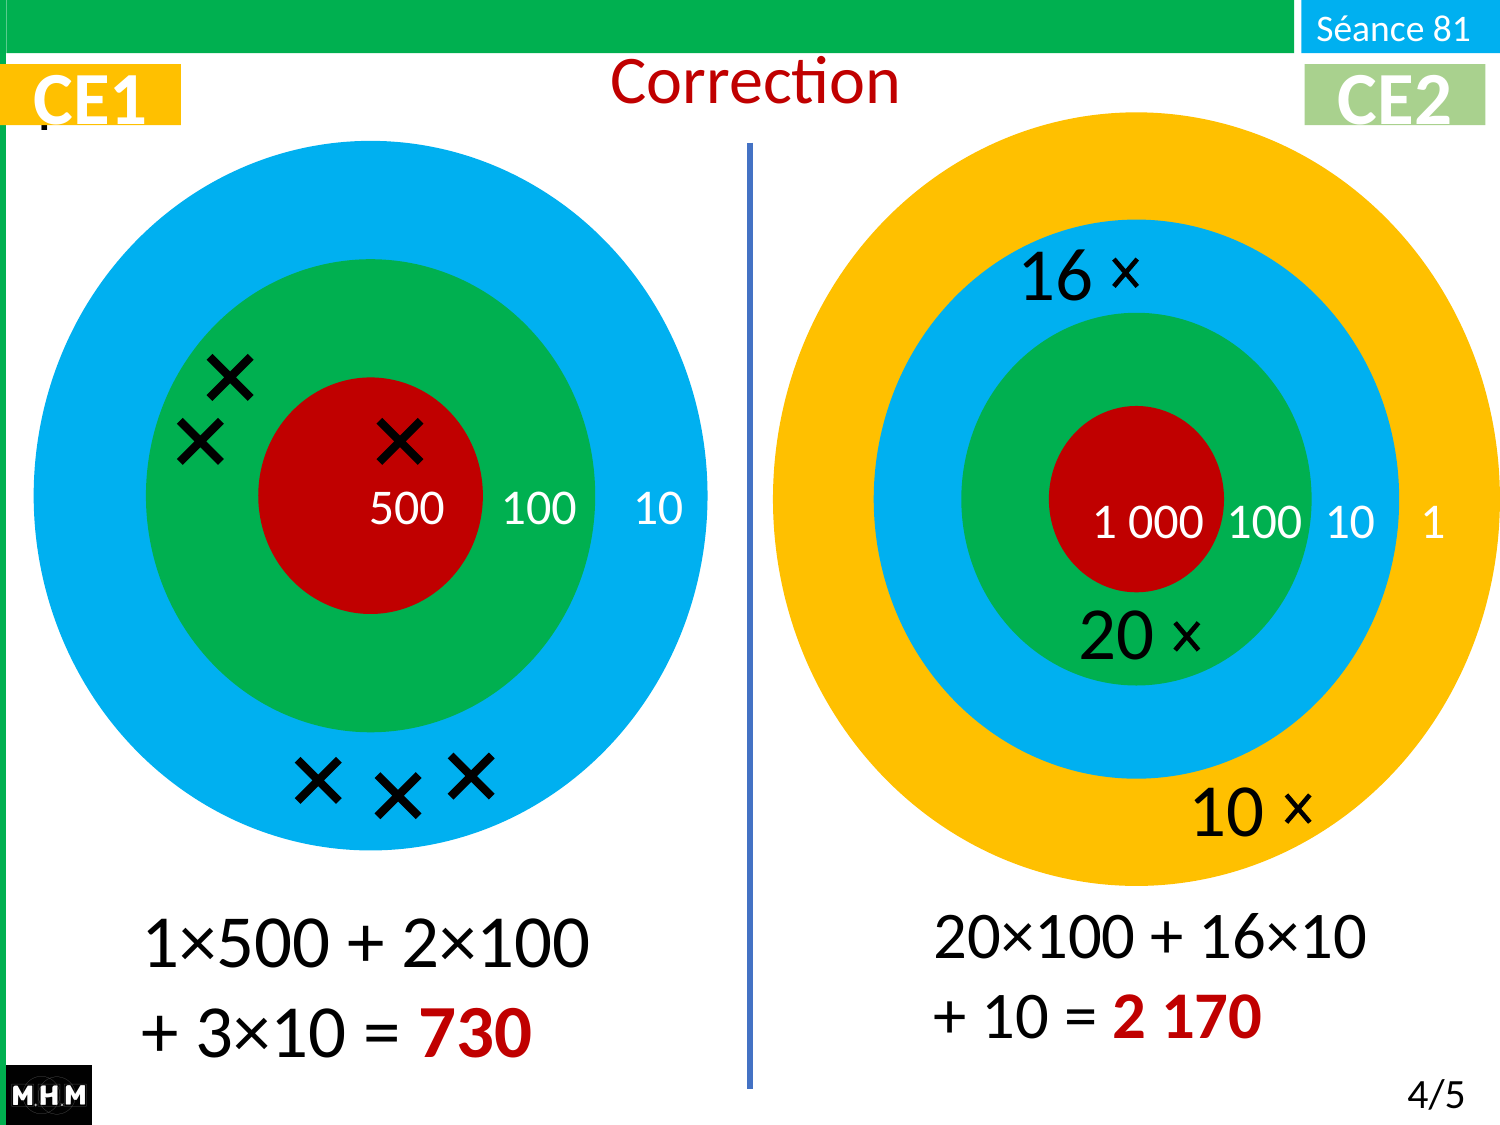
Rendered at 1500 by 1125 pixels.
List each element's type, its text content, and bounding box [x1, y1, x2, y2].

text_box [772, 112, 1500, 886]
title Correction [595, 37, 1500, 127]
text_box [1173, 754, 1321, 861]
text_box 1×500 + 2×100 + 3×10 = 730 [126, 885, 701, 1081]
picture [6, 1065, 92, 1125]
text_box CE1 [0, 63, 182, 126]
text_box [1002, 218, 1149, 325]
text_box 20×100 + 16×10 + 10 = 2 170 [918, 886, 1429, 1059]
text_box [33, 140, 708, 851]
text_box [1063, 577, 1210, 684]
text_box CE2 [1303, 63, 1487, 112]
text_box 500 100 10 [708, 467, 714, 602]
list 4/5 [1373, 1064, 1500, 1125]
